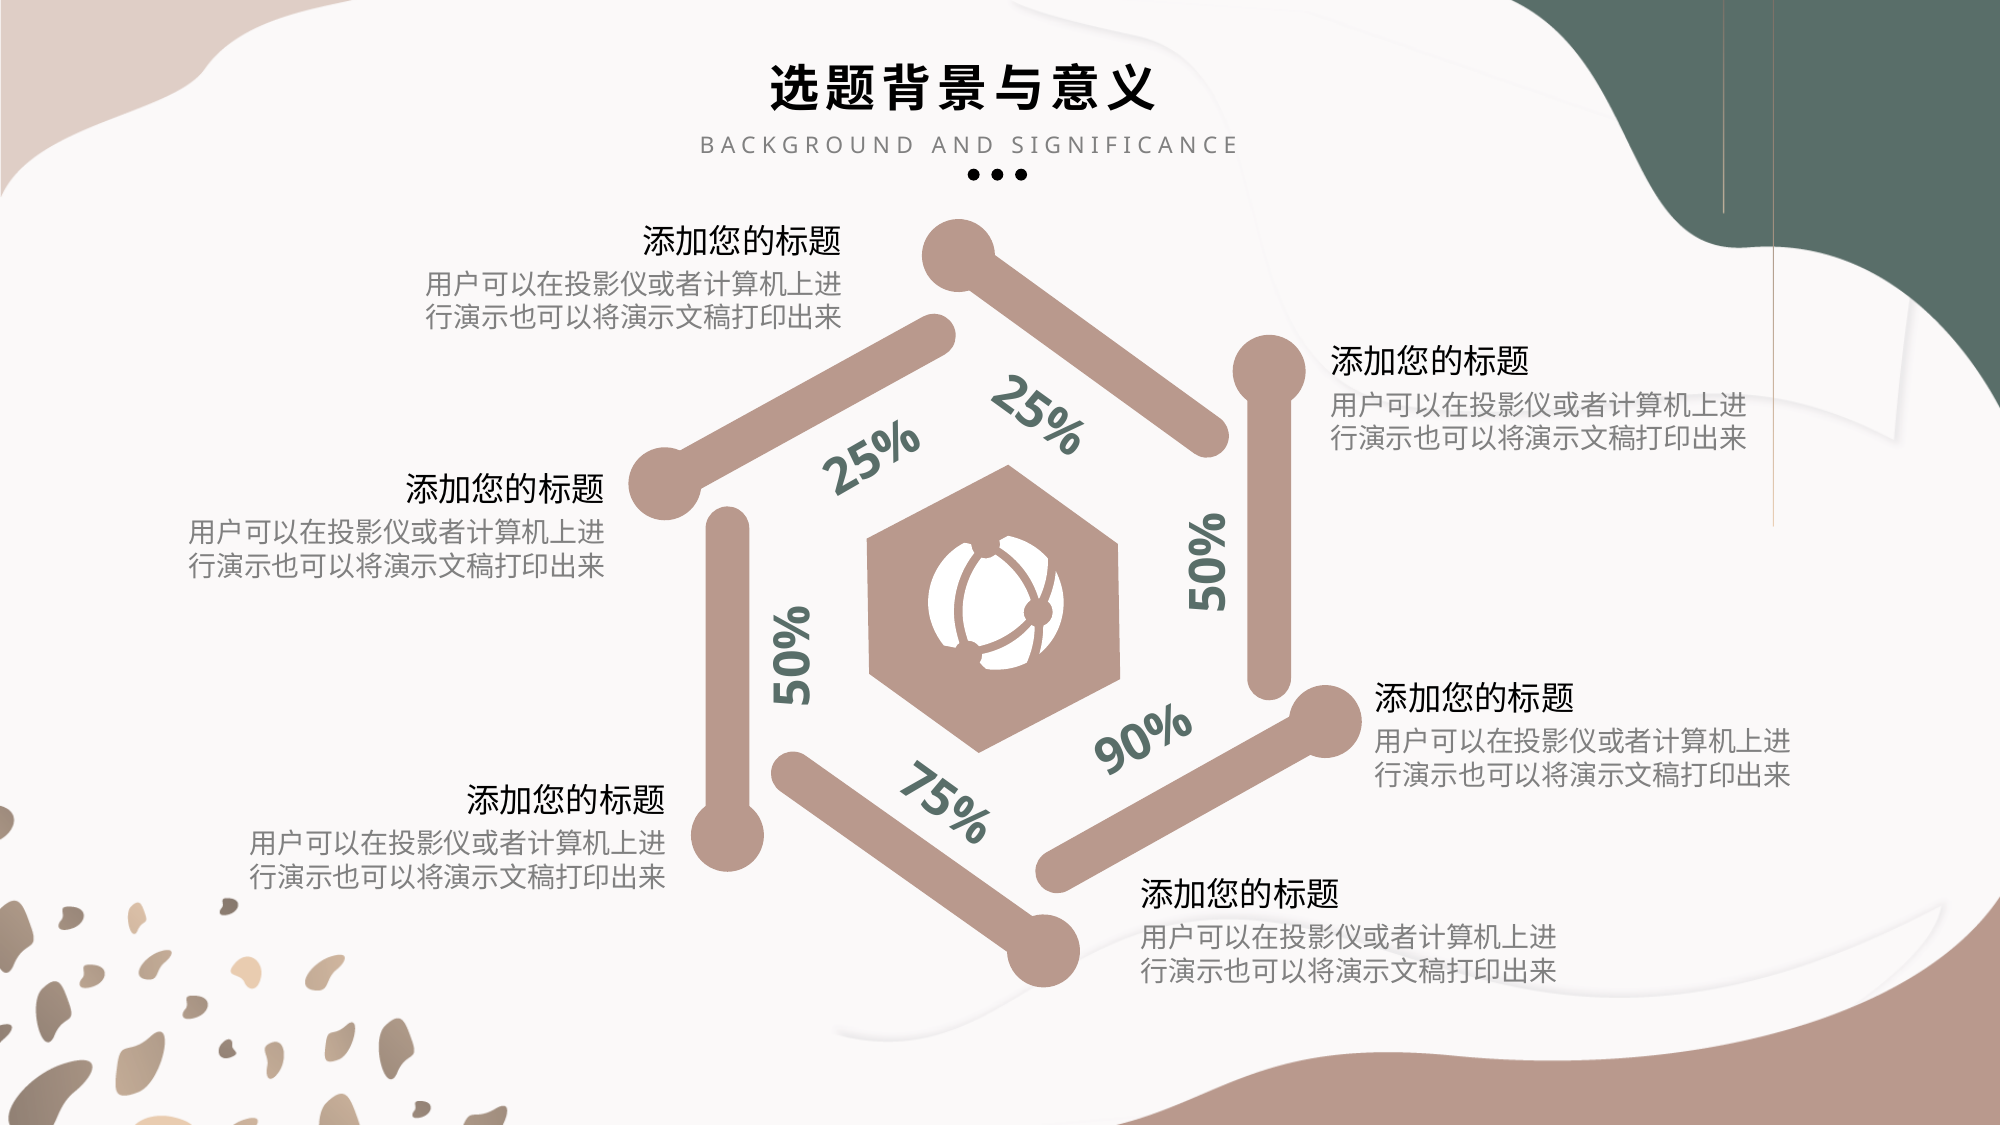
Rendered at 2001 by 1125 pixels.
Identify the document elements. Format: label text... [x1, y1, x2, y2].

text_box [183, 468, 605, 583]
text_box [244, 778, 666, 894]
picture [0, 0, 2000, 1125]
text_box 50% [764, 605, 820, 708]
text_box [865, 463, 1122, 755]
text_box 90% [1083, 692, 1161, 787]
text_box 25% [830, 402, 930, 506]
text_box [1040, 181, 1114, 525]
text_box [420, 219, 842, 335]
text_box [1140, 873, 1574, 988]
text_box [887, 683, 961, 1050]
text_box 75% [961, 773, 1008, 856]
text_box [1374, 676, 1808, 792]
text_box [979, 625, 1035, 670]
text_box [756, 335, 830, 596]
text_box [1330, 340, 1764, 455]
text_box 50% [1174, 511, 1232, 610]
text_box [690, 506, 764, 872]
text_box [1232, 334, 1306, 701]
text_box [699, 56, 1301, 181]
text_box [1039, 571, 1064, 654]
text_box [928, 542, 975, 648]
text_box 25% [983, 358, 1040, 449]
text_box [1161, 610, 1235, 873]
text_box [962, 554, 1031, 647]
text_box [999, 535, 1048, 599]
